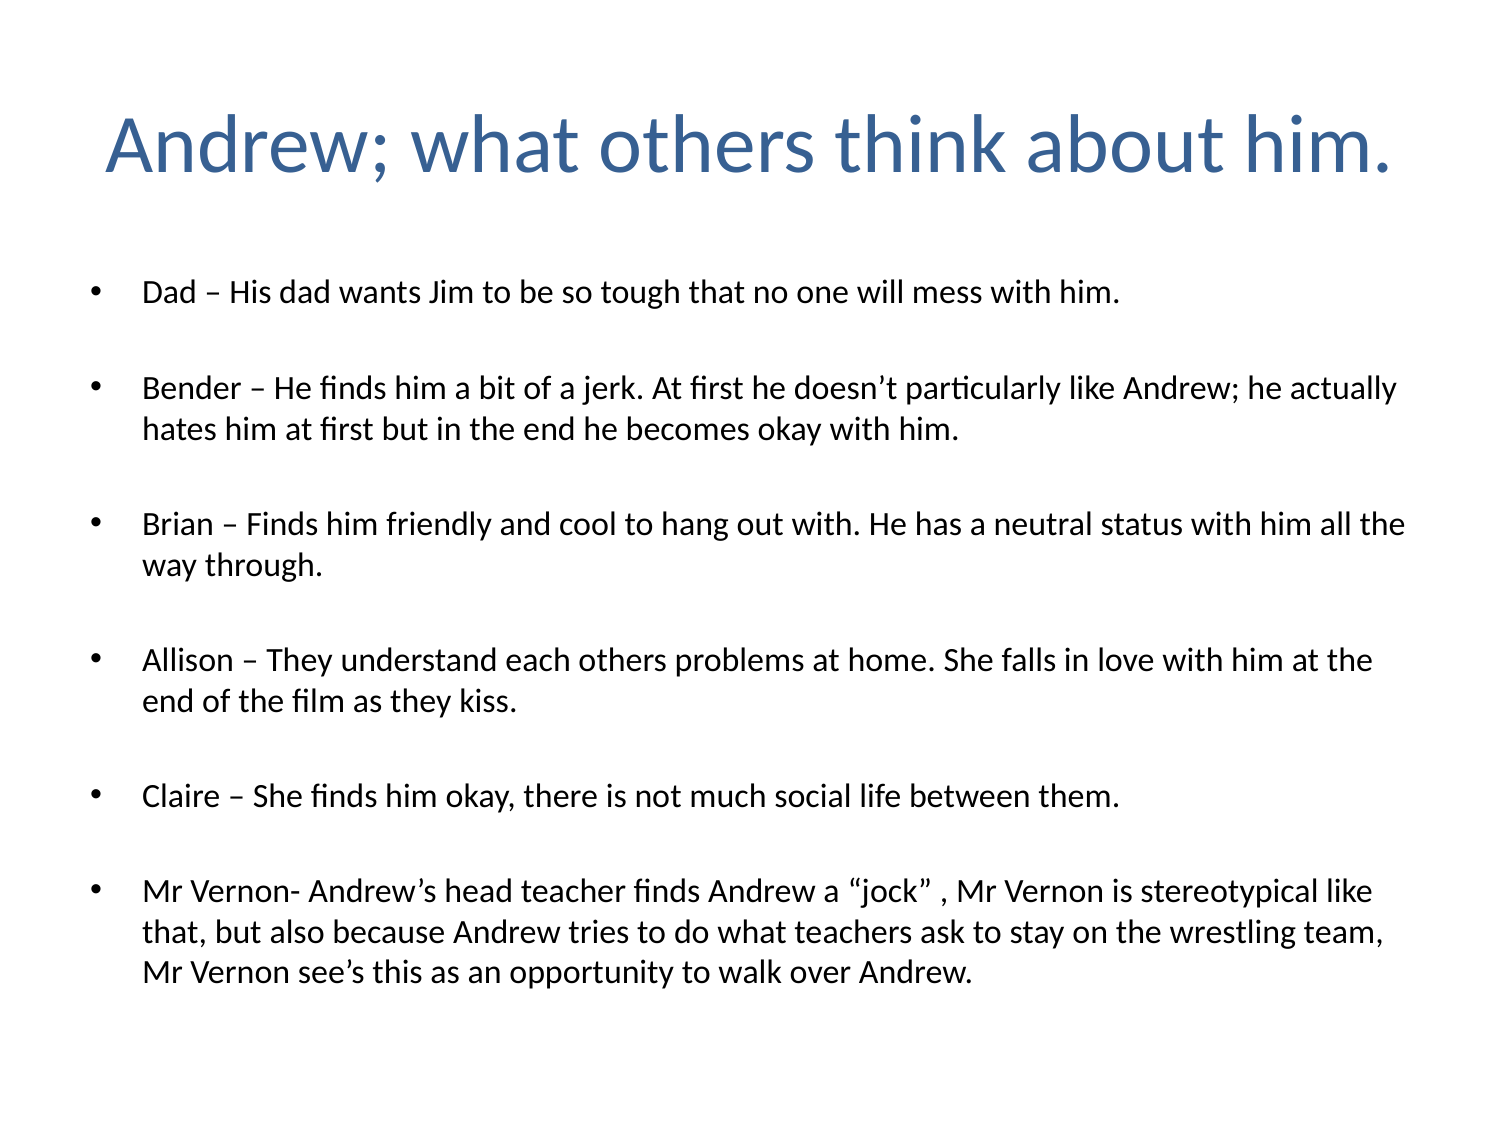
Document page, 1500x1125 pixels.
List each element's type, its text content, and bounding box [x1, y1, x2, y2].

title Andrew; what others think about him. [75, 45, 1425, 233]
list Dad – His dad wants Jim to be so tough that no one will mess with him. Bender – He finds him a bit of a jerk. At first he doesn’t particularly like Andrew; he actually hates him at first but in the end he becomes okay with him. Brian – Finds him friendly and cool to hang out with. He has a neutral status with him all the way through. Allison – They understand each others problems at home. She falls in love with him at the end of the film as they kiss. Claire – She finds him okay, there is not much social life between them. Mr Vernon- Andrew’s head teacher finds Andrew a “jock” , Mr Vernon is stereotypical like that, but also because Andrew tries to do what teachers ask to stay on the wrestling team, Mr Vernon see’s this as an opportunity to walk over Andrew. [75, 262, 1425, 1005]
